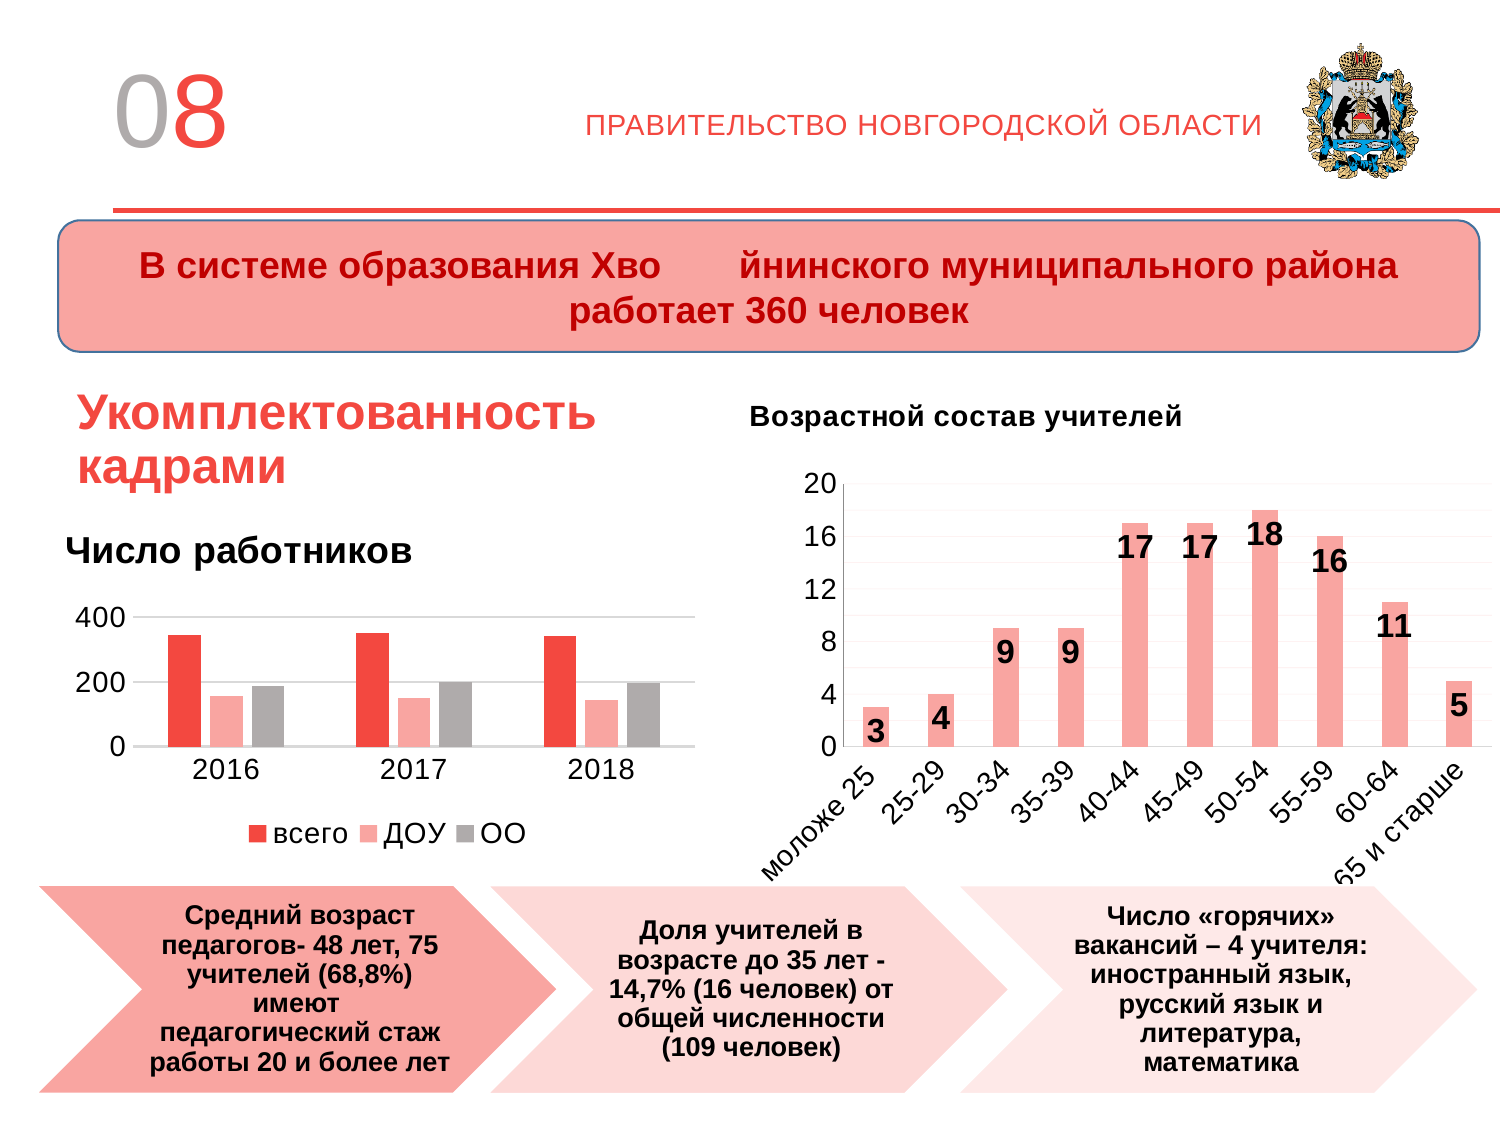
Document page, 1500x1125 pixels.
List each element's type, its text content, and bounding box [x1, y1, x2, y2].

chart [34, 484, 730, 853]
text_box ПРАВИТЕЛЬСТВО НОВГОРОДСКОЙ ОБЛАСТИ [570, 102, 1302, 147]
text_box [17, 853, 1480, 1125]
chart [736, 388, 1500, 908]
text_box 08 [98, 36, 312, 177]
text_box В системе образования Хво йнинского муниципального района работает 360 человек [57, 219, 1481, 353]
picture [1302, 43, 1419, 179]
text_box Укомплектованность кадрами [62, 378, 1356, 597]
